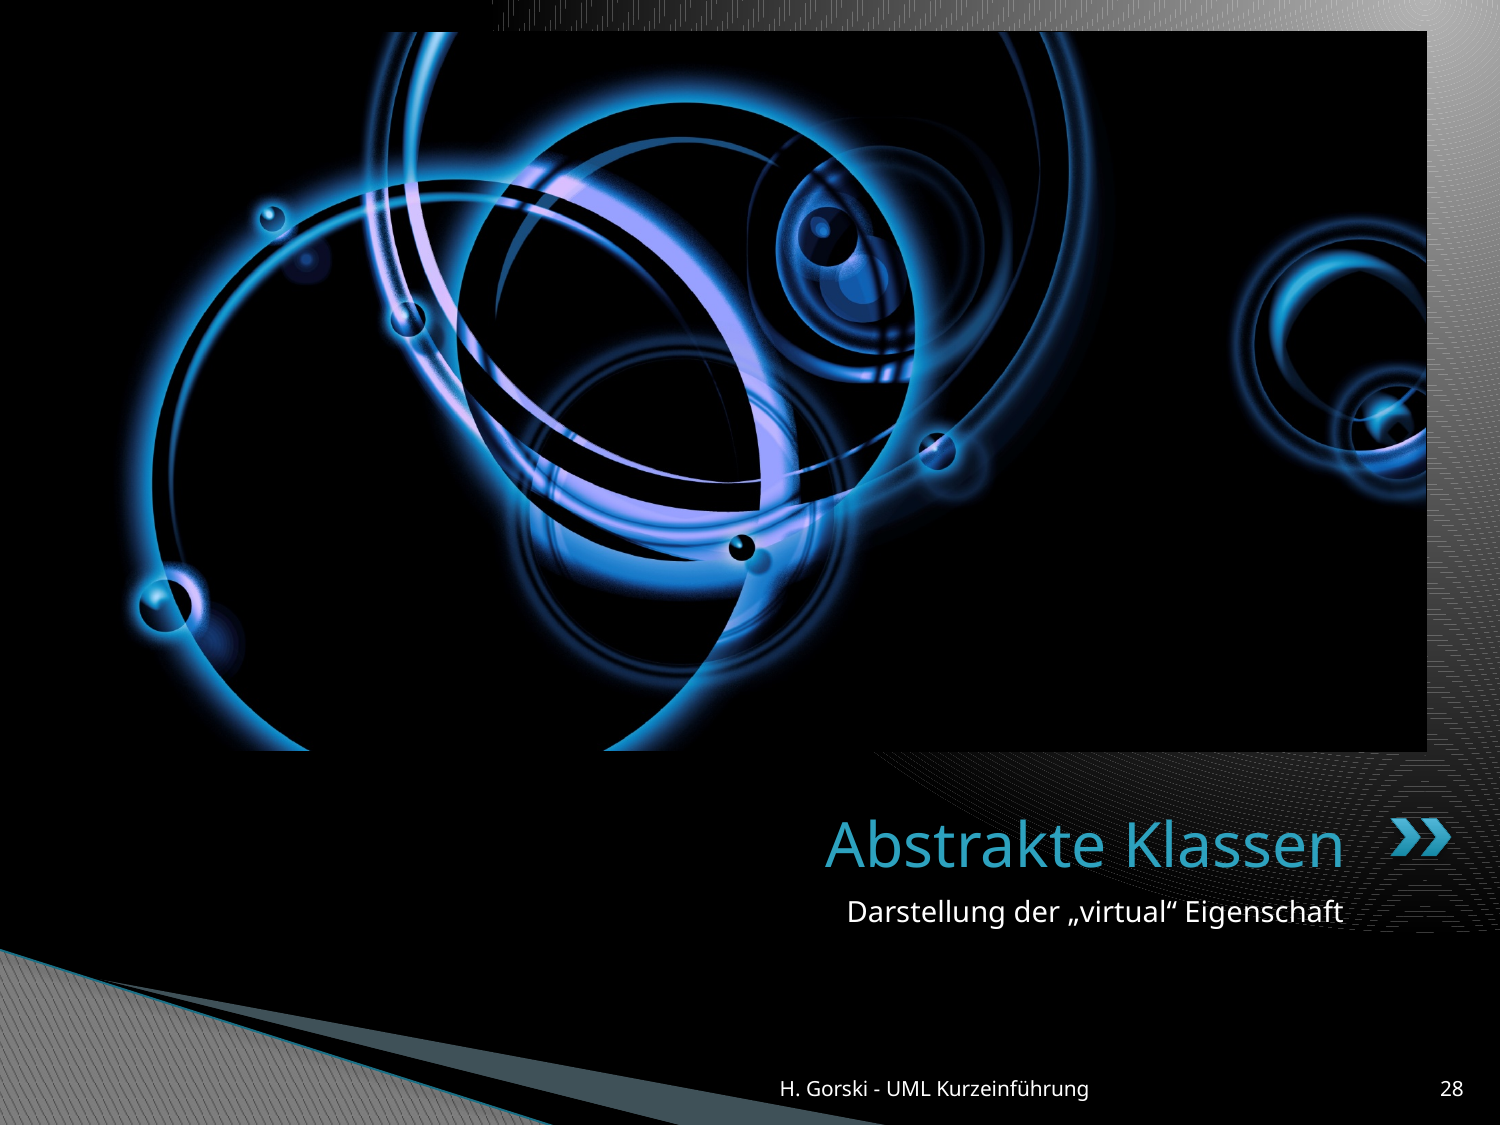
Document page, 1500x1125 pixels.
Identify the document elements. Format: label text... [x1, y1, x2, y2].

title Abstrakte Klassen [37, 798, 1363, 891]
picture [72, 30, 1427, 752]
list Darstellung der „virtual“ Eigenschaft [187, 892, 1363, 1000]
footer H. Gorski - UML Kurzeinführung [718, 1051, 1105, 1112]
picture [0, 952, 543, 1125]
slide_number 28 [1418, 1051, 1479, 1112]
